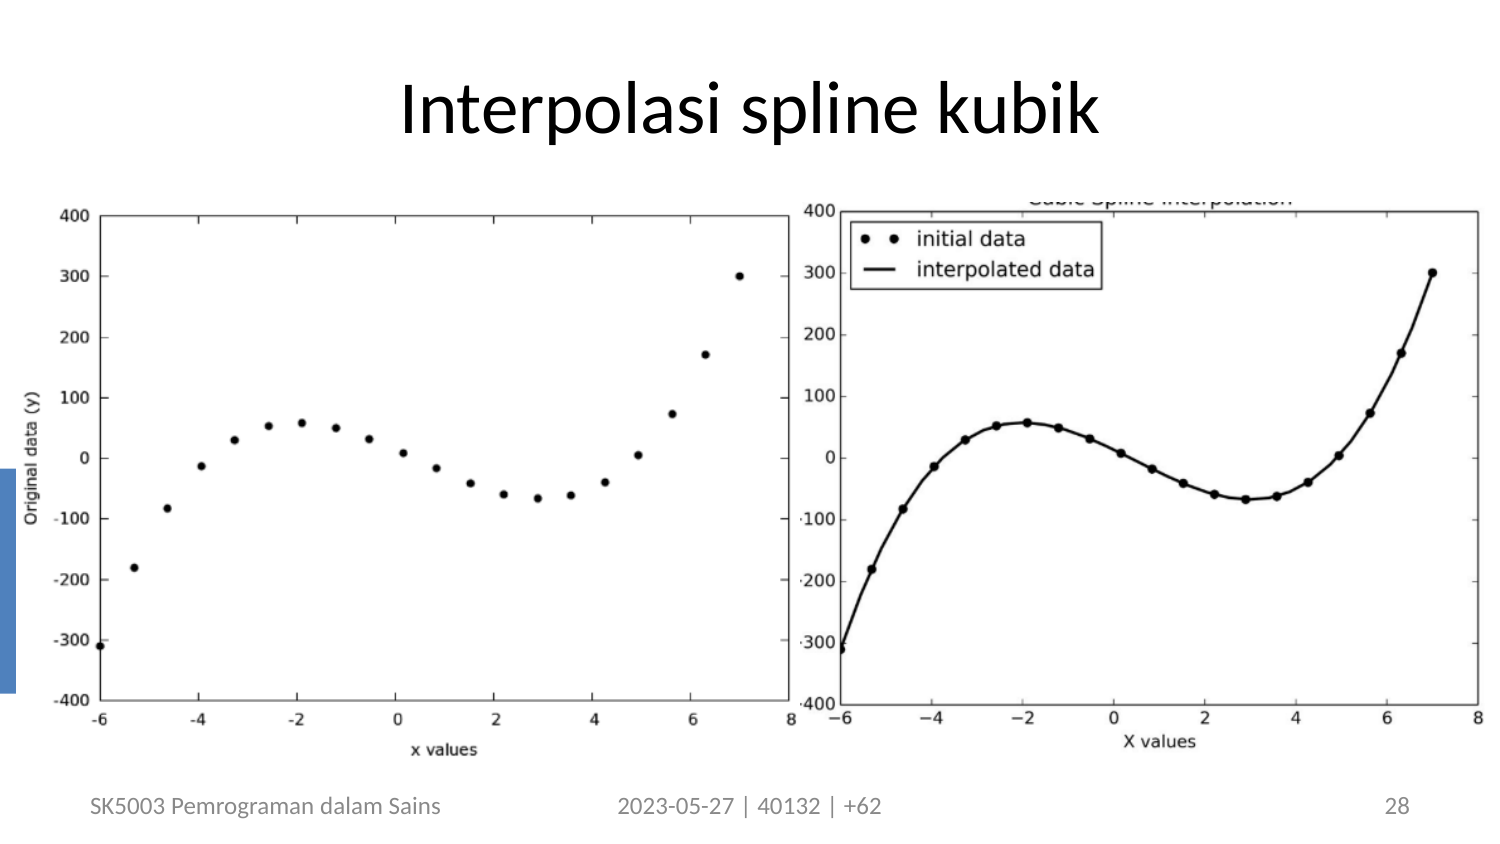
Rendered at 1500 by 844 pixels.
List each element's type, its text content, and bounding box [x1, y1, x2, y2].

footer 2023-05-27 | 40132 | +62 [512, 782, 988, 827]
slide_number 28 [1074, 782, 1425, 827]
picture [16, 202, 1490, 761]
slide_number SK5003 Pemrograman dalam Sains [75, 782, 463, 827]
title Interpolasi spline kubik [74, 33, 1426, 175]
